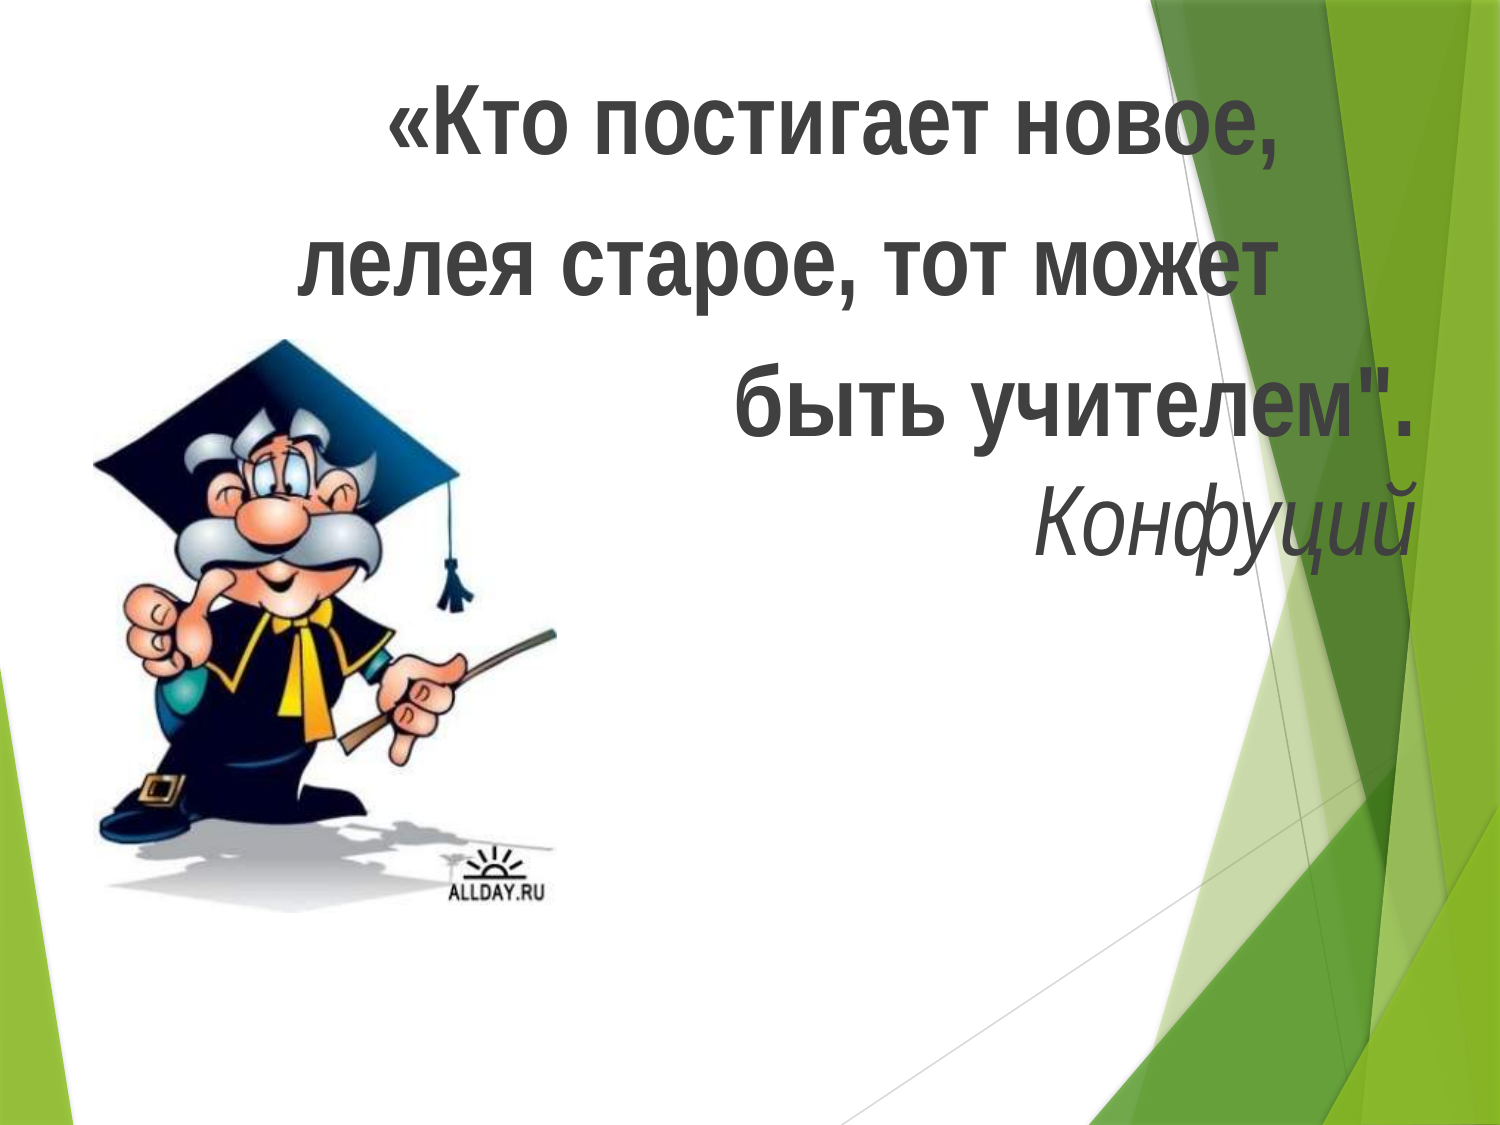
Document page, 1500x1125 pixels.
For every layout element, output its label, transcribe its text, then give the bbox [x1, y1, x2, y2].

list «Кто постигает новое, лелея старое, тот может быть учителем". Конфуций [58, 46, 1456, 844]
picture [93, 339, 558, 914]
